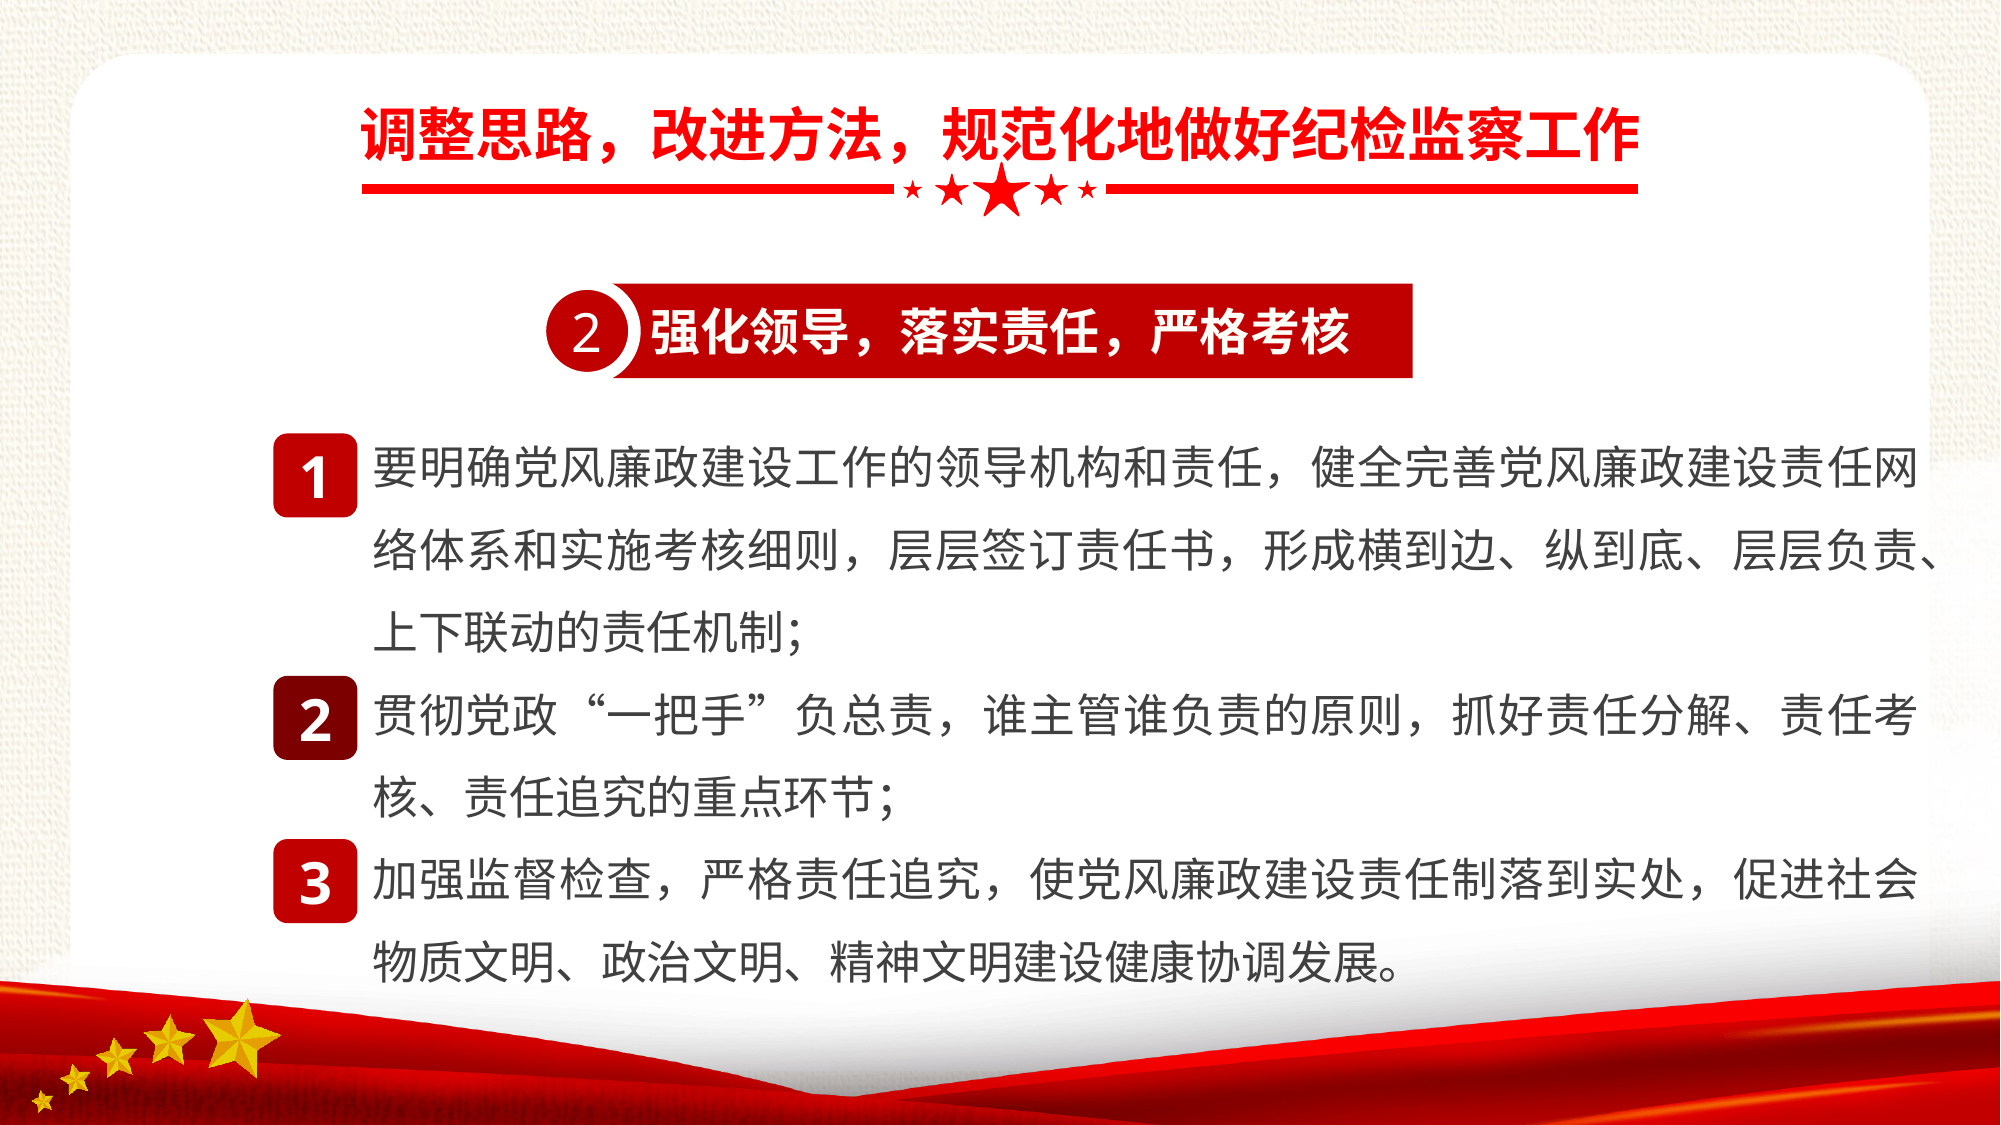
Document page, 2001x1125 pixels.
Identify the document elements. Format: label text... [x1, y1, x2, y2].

picture [0, 0, 2000, 1125]
text_box 1 [273, 433, 358, 518]
text_box 2 [273, 675, 358, 760]
text_box 要明确党风廉政建设工作的领导机构和责任，健全完善党风廉政建设责任网络体系和实施考核细则，层层签订责任书，形成横到边、纵到底、层层负责、上下联动的责任机制； 贯彻党政“一把手”负总责，谁主管谁负责的原则，抓好责任分解、责任考核、责任追究的重点环节； 加强监督检查，严格责任追究，使党风廉政建设责任制落到实处，促进社会物质文明、政治文明、精神文明建设健康协调发展。 [357, 404, 1935, 996]
text_box 强化领导，落实责任，严格考核 [591, 283, 1413, 379]
text_box 3 [273, 839, 358, 924]
text_box 2 [539, 283, 635, 379]
